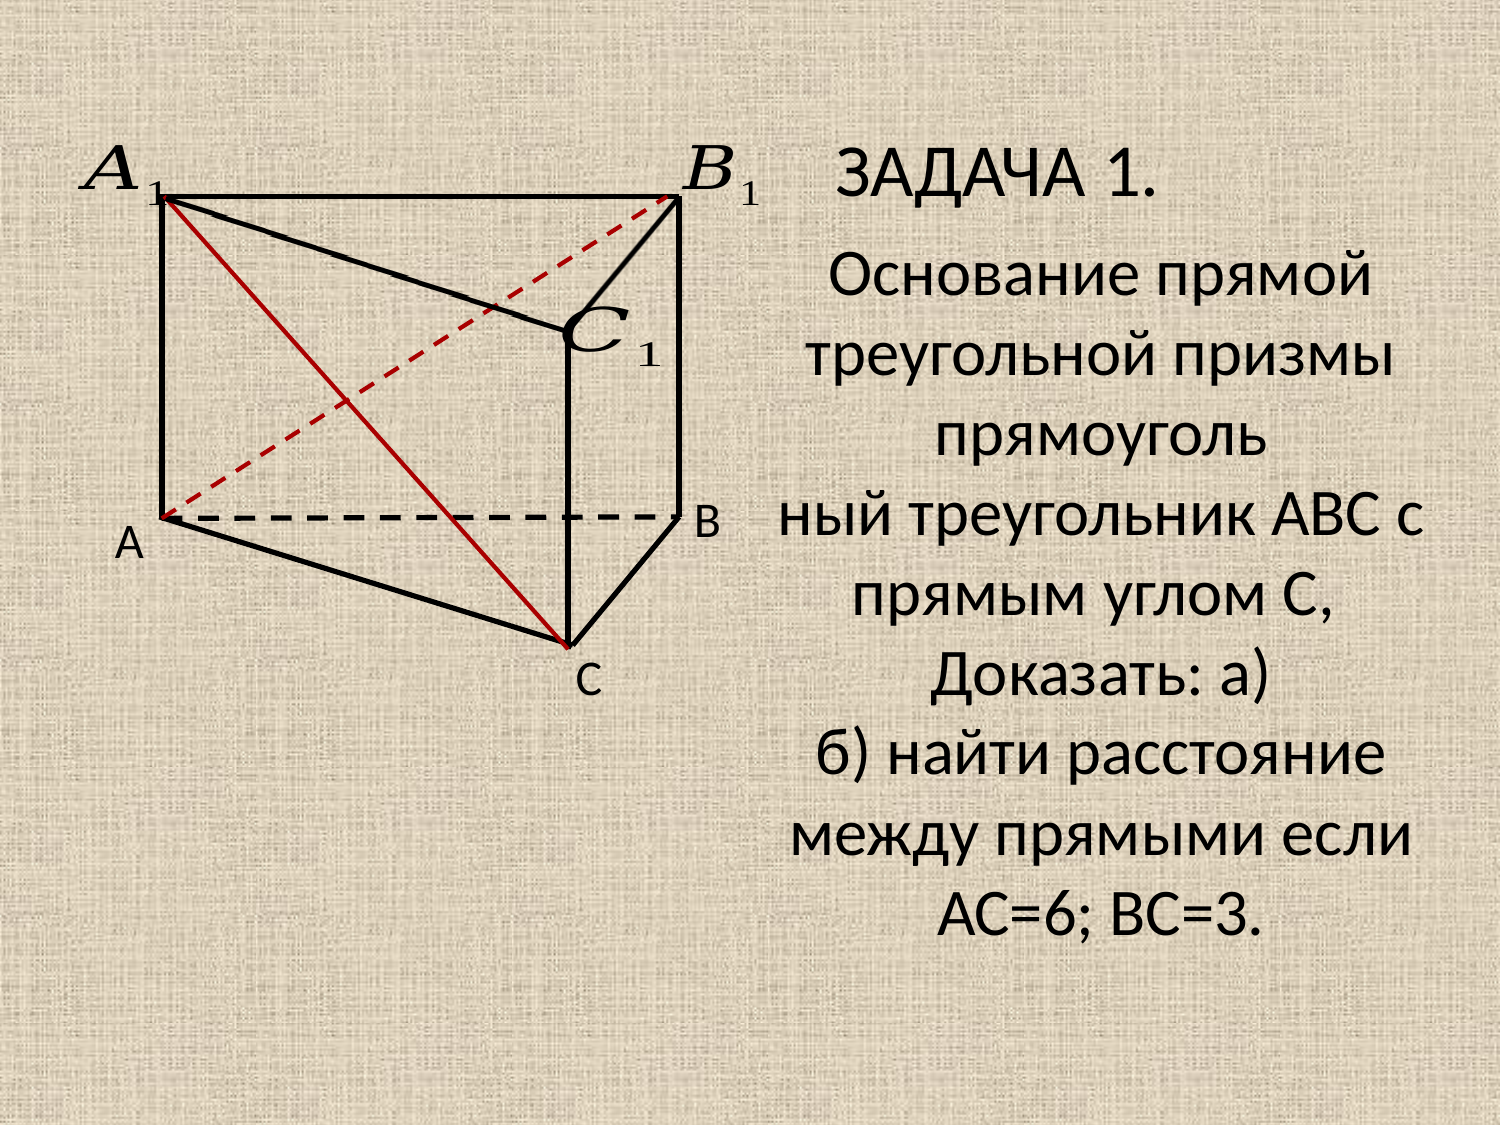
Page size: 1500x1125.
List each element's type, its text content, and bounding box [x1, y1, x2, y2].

text_box B [684, 479, 774, 555]
text_box A [100, 501, 154, 577]
picture [0, 0, 1500, 1125]
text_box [161, 196, 668, 519]
text_box C [560, 655, 668, 713]
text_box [575, 527, 680, 646]
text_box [163, 526, 569, 650]
text_box ЗАДАЧА 1. [820, 113, 1306, 219]
